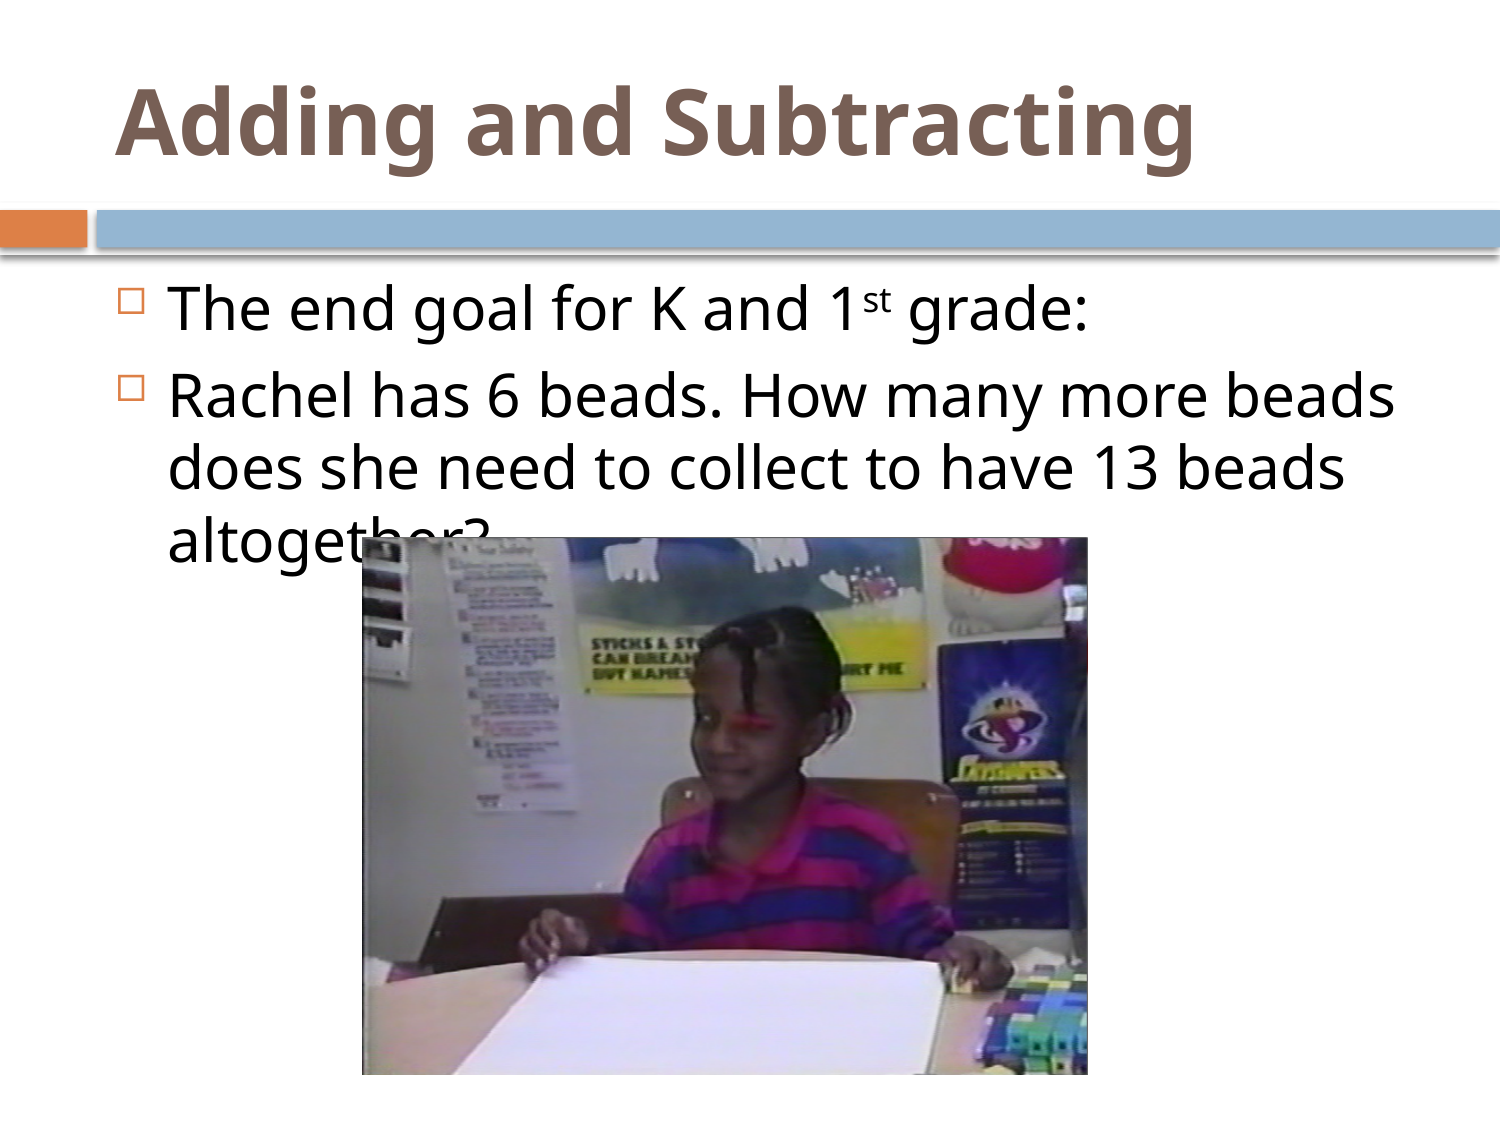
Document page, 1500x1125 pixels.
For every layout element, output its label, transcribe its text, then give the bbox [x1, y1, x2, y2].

title Adding and Subtracting [100, 37, 1438, 200]
list The end goal for K and 1st grade: Rachel has 6 beads. How many more beads does she need to collect to have 13 beads altogether? [100, 262, 1438, 1000]
picture [362, 537, 1088, 1076]
